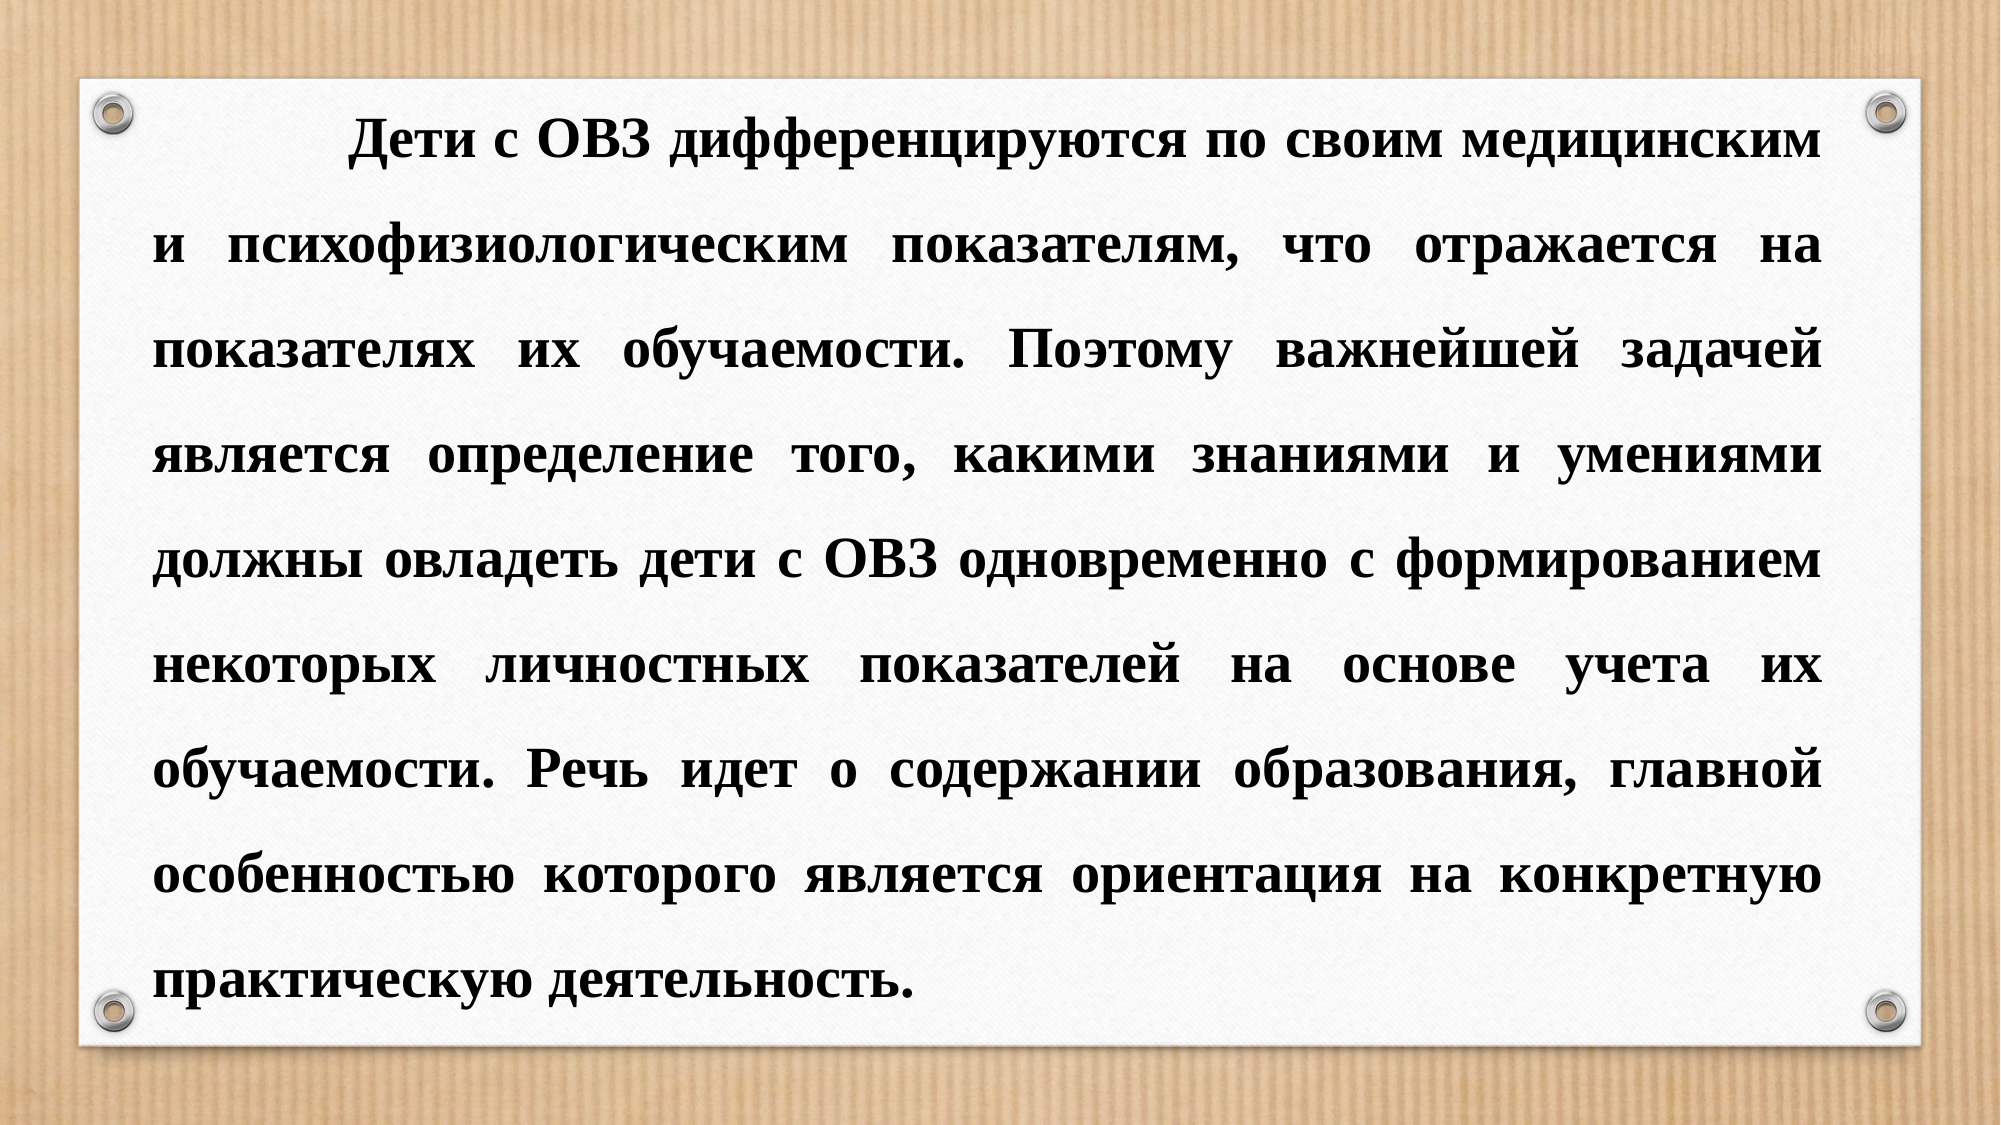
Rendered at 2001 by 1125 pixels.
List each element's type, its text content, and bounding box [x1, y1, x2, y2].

text_box Дети с ОВЗ дифференцируются по своим медицинским и психофизиологическим показателям, что отражается на показателях их обучаемости. Поэтому важнейшей задачей является определение того, какими знаниями и умениями должны овладеть дети с ОВЗ одновременно с формированием некоторых личностных показателей на основе учета их обучаемости. Речь идет о содержании образования, главной особенностью которого является ориентация на конкретную практическую деятельность. [137, 57, 1838, 1017]
picture [0, 0, 2001, 1125]
